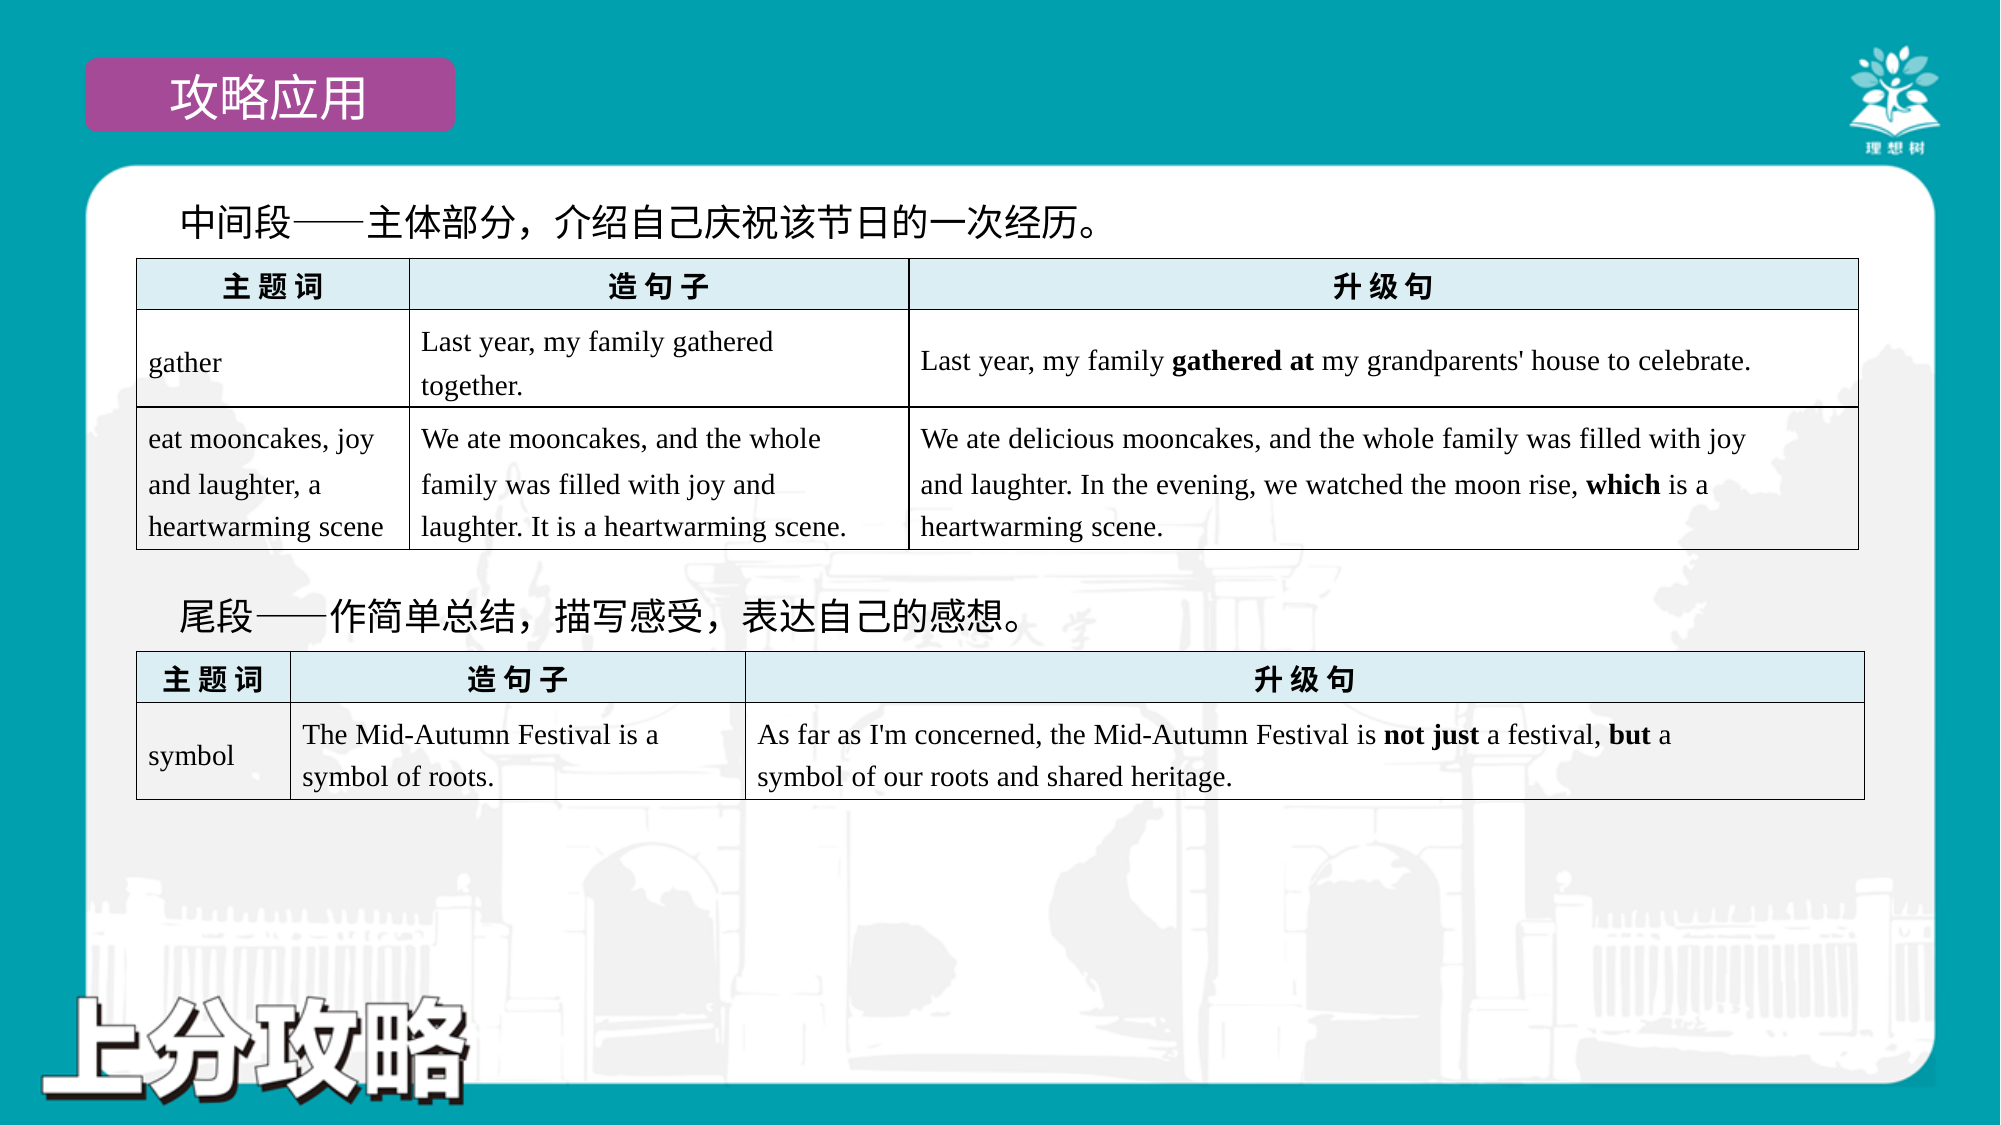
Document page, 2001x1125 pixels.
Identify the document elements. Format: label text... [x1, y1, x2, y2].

table_header 主 题 词 [137, 259, 409, 309]
table_cell symbol [137, 703, 290, 799]
table_header 升 级 句 [910, 259, 1858, 309]
table_header 造 句 子 [410, 259, 908, 309]
text_box 尾段——作简单总结，描写感受，表达自己的感想。 [136, 570, 1865, 630]
table_cell The Mid-Autumn Festival is a symbol of roots. [291, 703, 745, 799]
table_cell Last year, my family gathered at my grandparents' house to celebrate. [910, 310, 1858, 406]
table_header 造 句 子 [291, 652, 745, 702]
table_cell As far as I'm concerned, the Mid-Autumn Festival is not just a festival, but a symbol of our roots and shared heritage. [746, 703, 1864, 799]
picture [0, 0, 2000, 1125]
table_header 升 级 句 [746, 652, 1864, 702]
table_cell eat mooncakes, joy and laughter, a heartwarming scene [137, 408, 409, 549]
table_cell Last year, my family gathered together. [410, 310, 908, 406]
table_cell gather [137, 310, 409, 406]
table_cell We ate delicious mooncakes, and the whole family was filled with joy and laughter. In the evening, we watched the moon rise, which is a heartwarming scene. [910, 408, 1858, 549]
table_header 主 题 词 [137, 652, 290, 702]
text_box 中间段——主体部分，介绍自己庆祝该节日的一次经历。 [136, 177, 1865, 237]
table_cell We ate mooncakes, and the whole family was filled with joy and laughter. It is a heartwarming scene. [410, 408, 908, 549]
